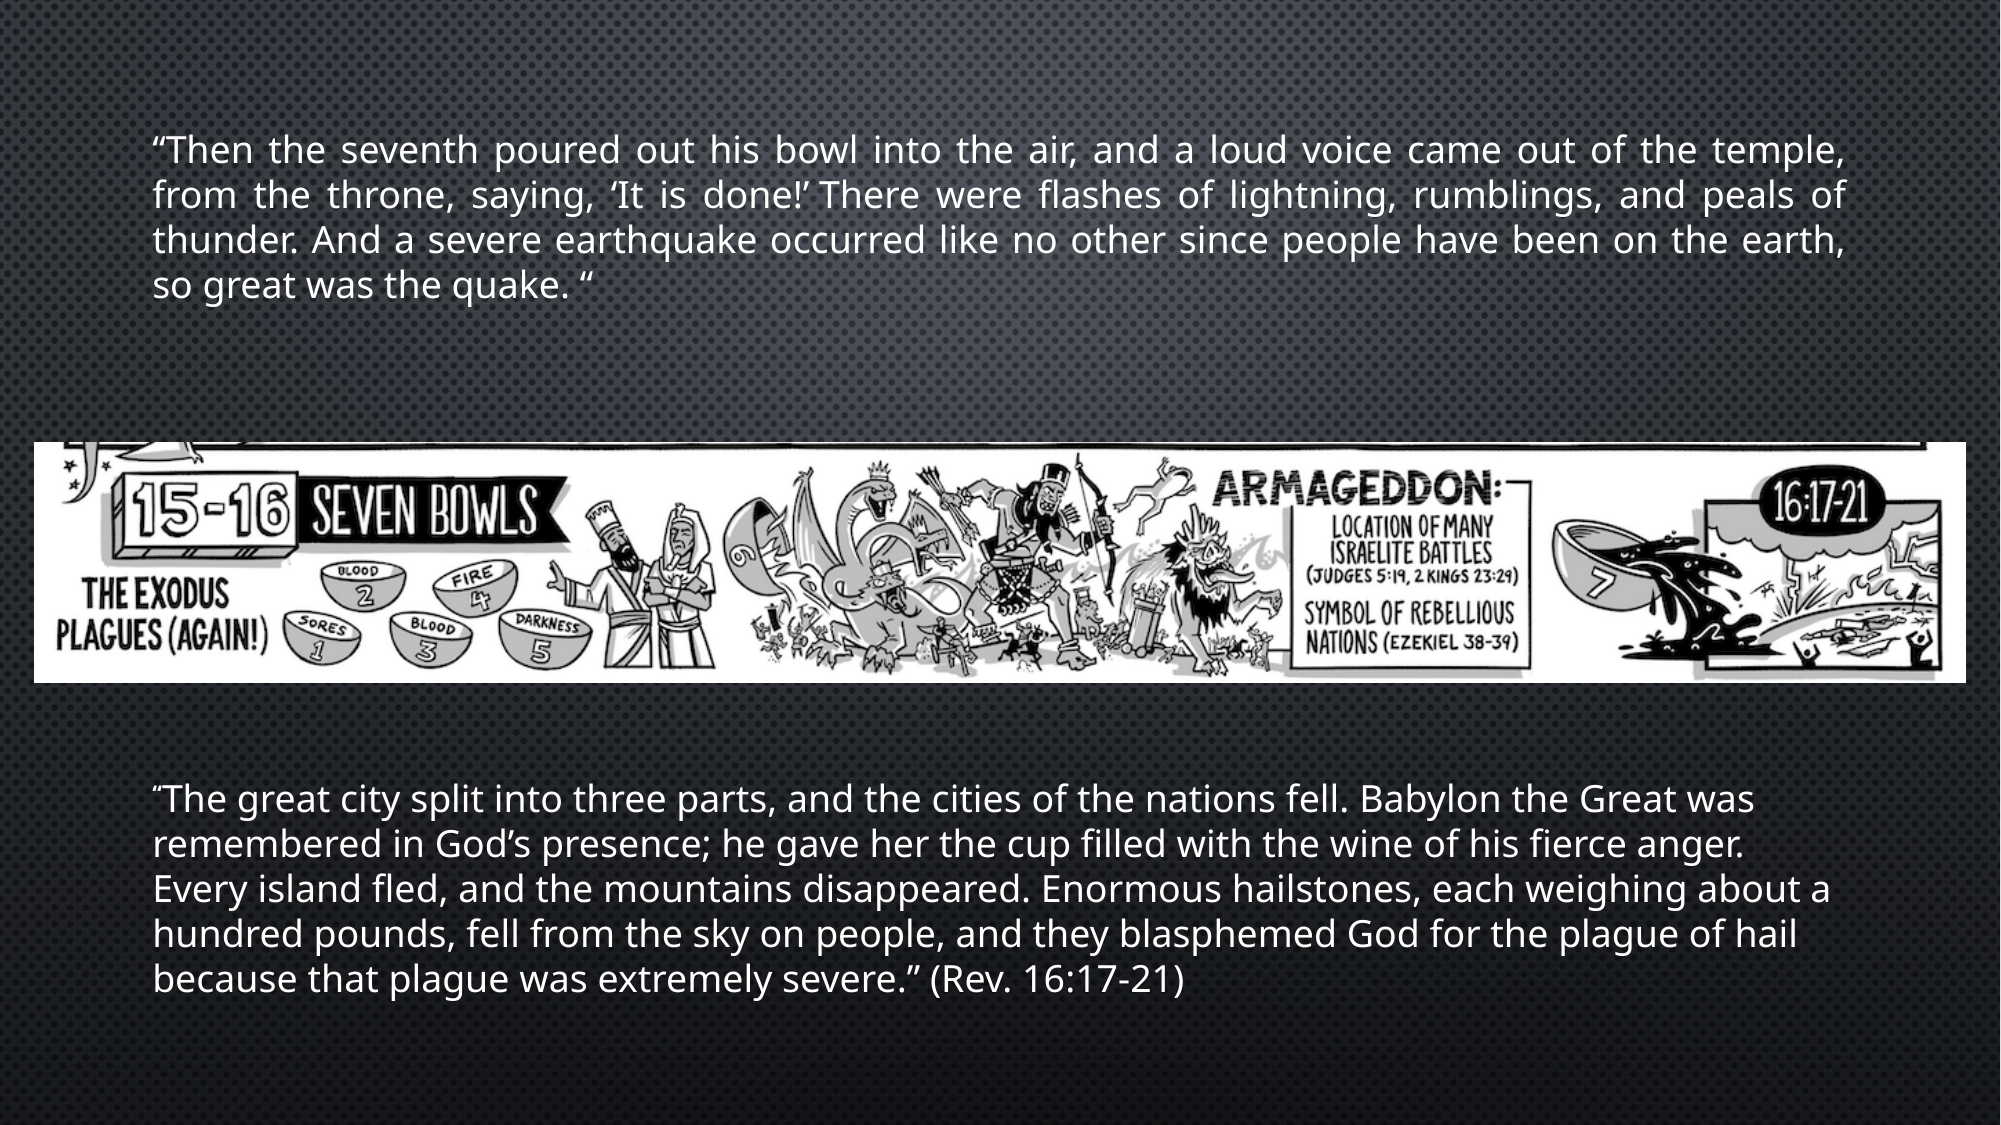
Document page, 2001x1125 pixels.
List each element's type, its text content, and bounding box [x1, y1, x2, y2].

picture [34, 442, 1966, 683]
text_box “The great city split into three parts, and the cities of the nations fell. Babylon the Great was remembered in God’s presence; he gave her the cup filled with the wine of his fierce anger. Every island fled, and the mountains disappeared. Enormous hailstones, each weighing about a hundred pounds, fell from the sky on people, and they blasphemed God for the plague of hail because that plague was extremely severe.” (Rev. 16:17-21) [137, 767, 1863, 1008]
text_box “Then the seventh poured out his bowl into the air, and a loud voice came out of the temple, from the throne, saying, ‘It is done!’ There were flashes of lightning, rumblings, and peals of thunder. And a severe earthquake occurred like no other since people have been on the earth, so great was the quake. “ [137, 119, 1863, 314]
